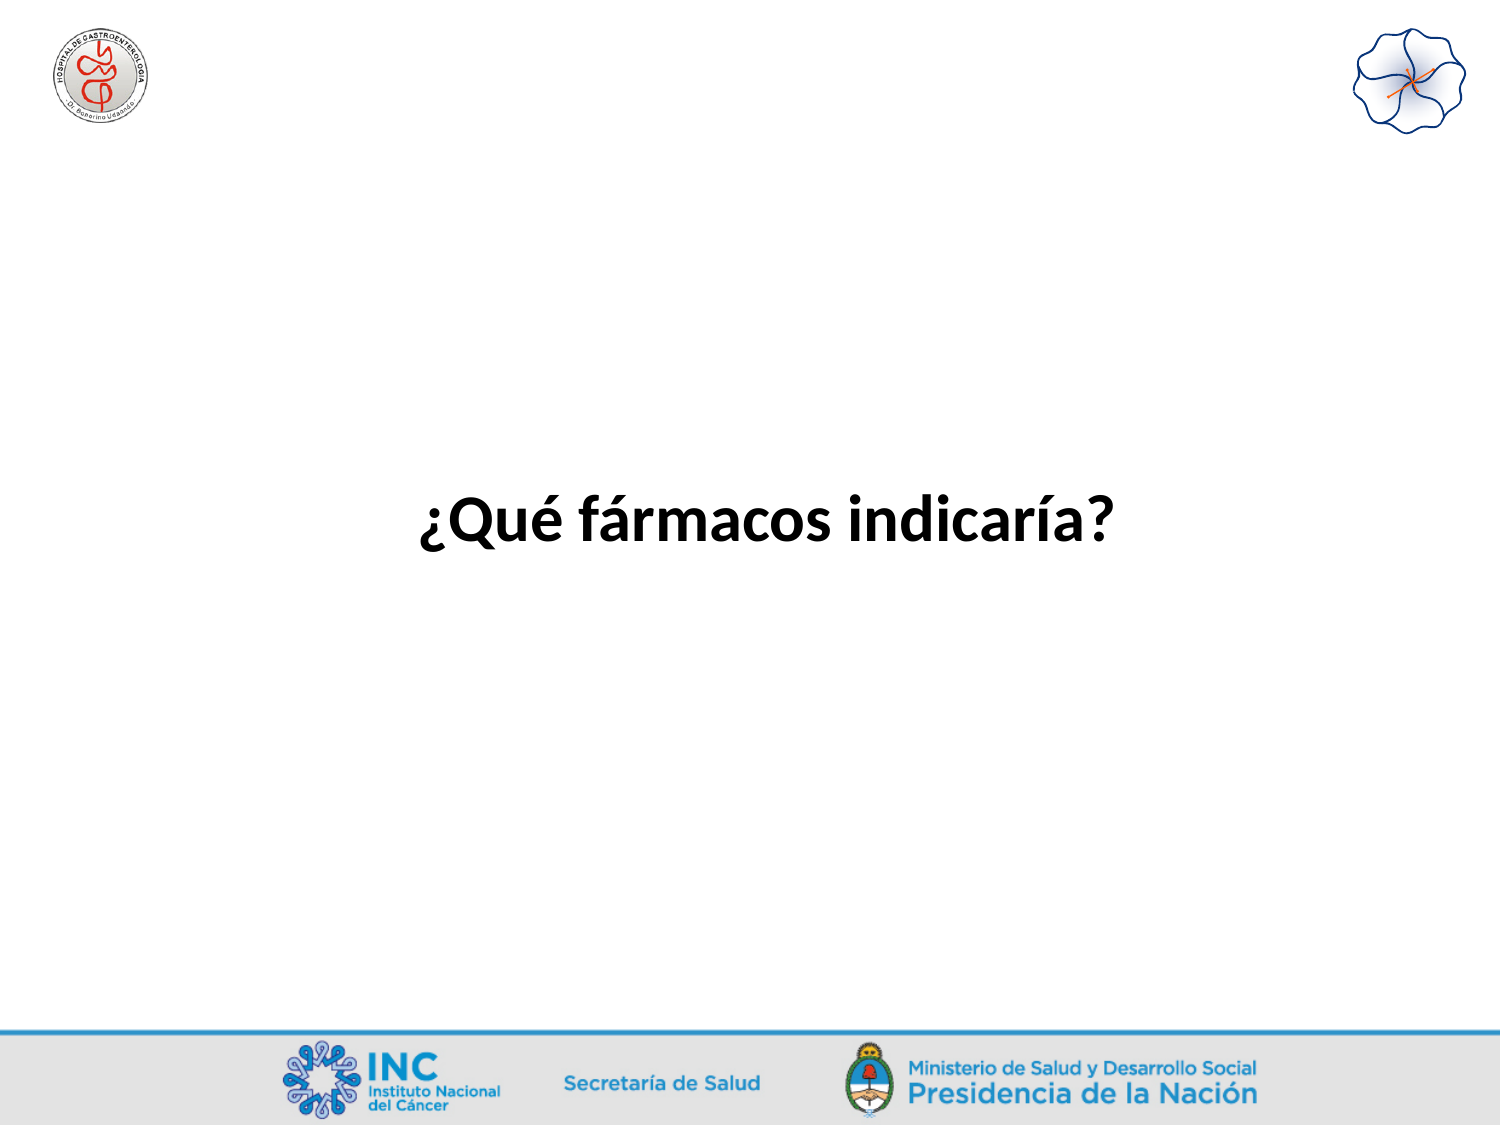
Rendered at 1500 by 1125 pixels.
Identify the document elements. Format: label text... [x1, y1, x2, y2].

picture [1352, 28, 1467, 135]
picture [52, 28, 148, 124]
text_box ¿Qué fármacos indicaría? [135, 467, 1400, 563]
picture [0, 1027, 1500, 1125]
